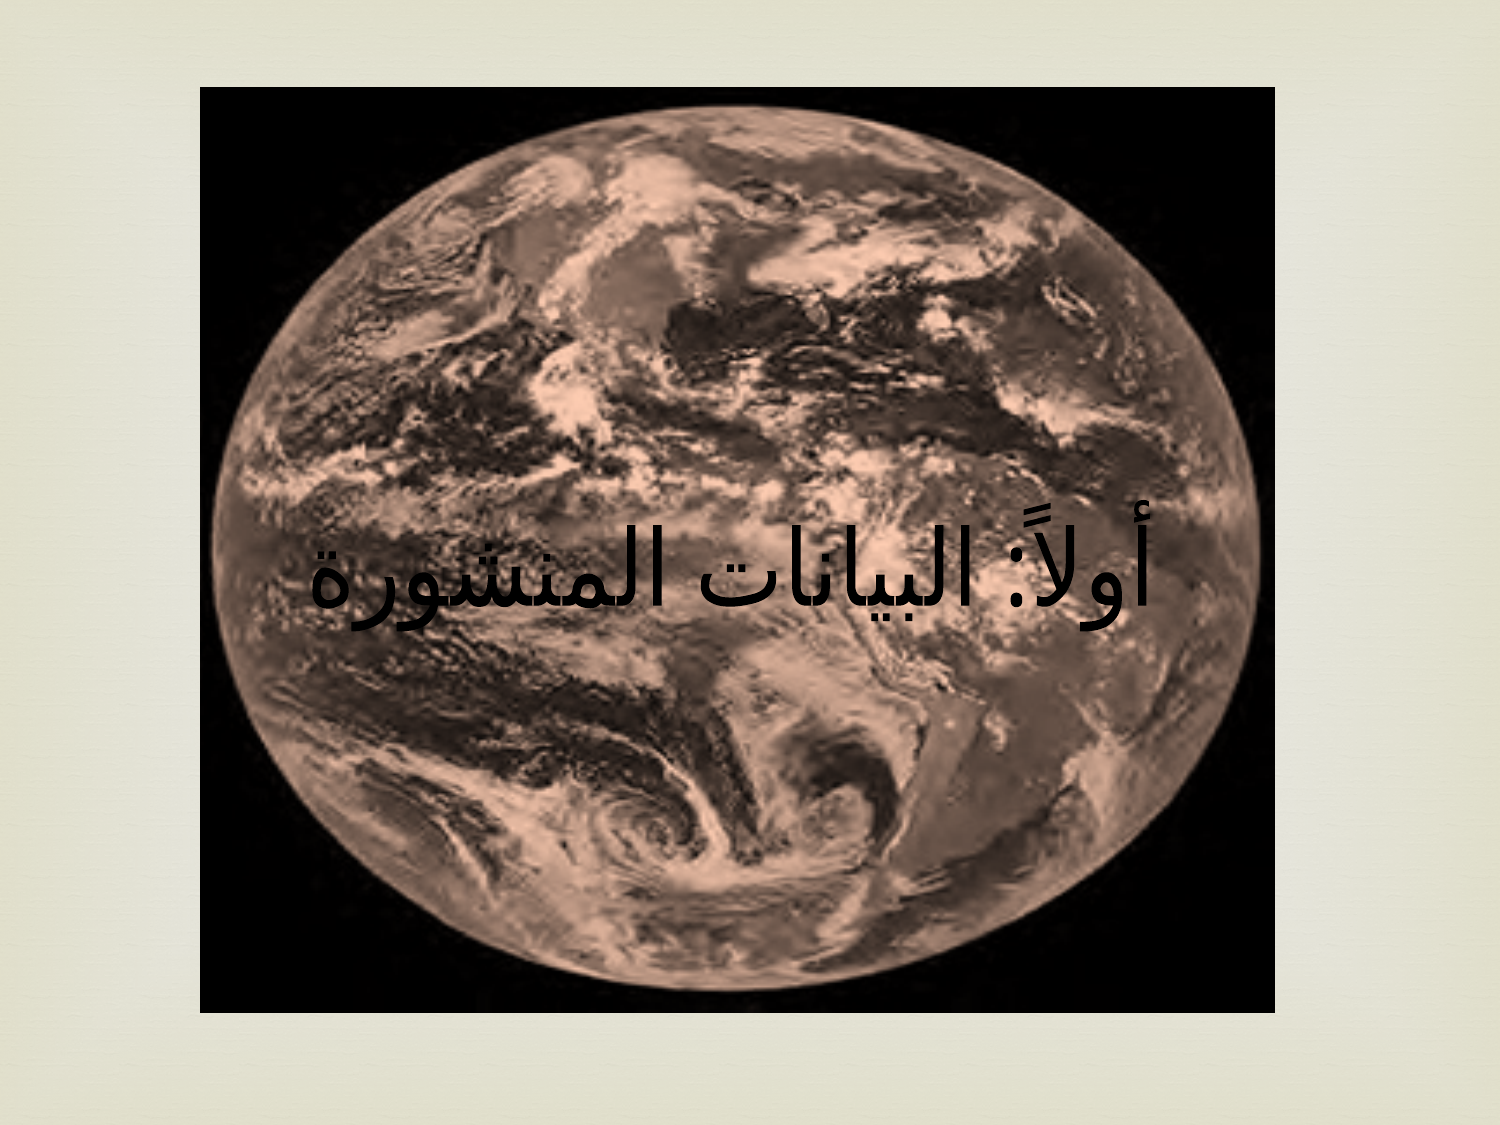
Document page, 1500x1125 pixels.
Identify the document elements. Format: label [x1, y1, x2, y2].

picture [199, 86, 1276, 1013]
